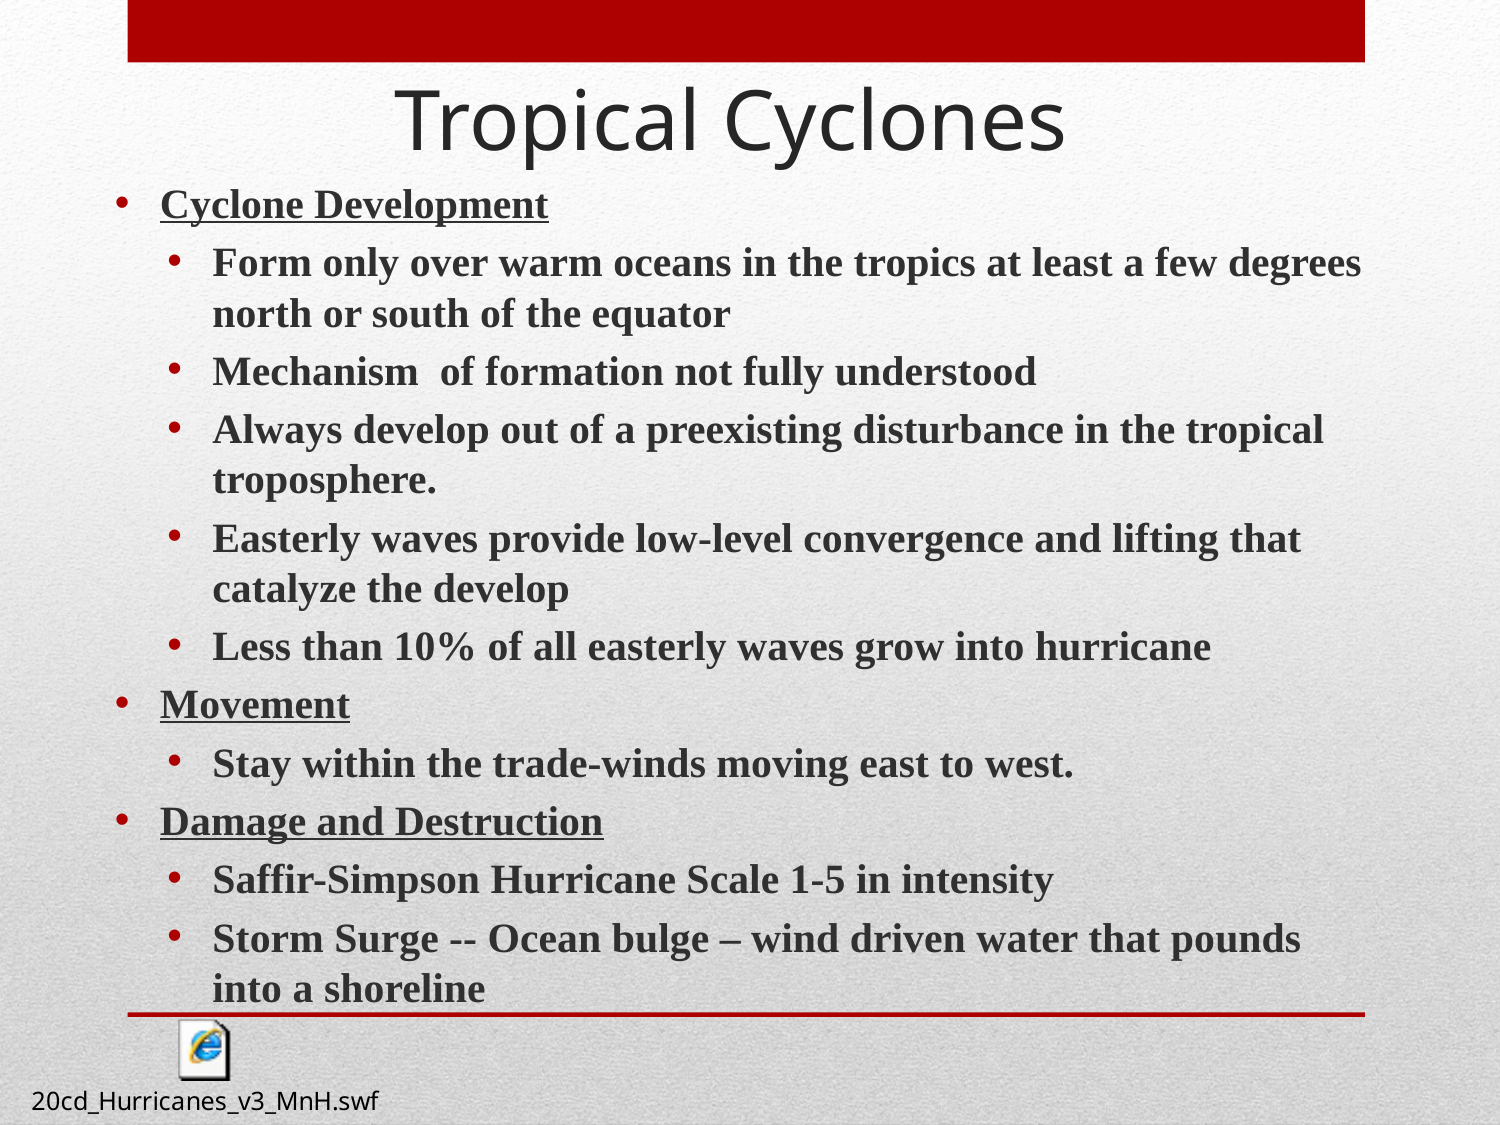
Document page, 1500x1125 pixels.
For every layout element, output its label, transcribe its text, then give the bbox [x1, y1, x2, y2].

title Tropical Cyclones [162, 24, 1300, 174]
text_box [0, 1011, 412, 1125]
list Cyclone Development Form only over warm oceans in the tropics at least a few degrees north or south of the equator Mechanism of formation not fully understood Always develop out of a preexisting disturbance in the tropical troposphere. Easterly waves provide low-level convergence and lifting that catalyze the develop Less than 10% of all easterly waves grow into hurricane Movement Stay within the trade-winds moving east to west. Damage and Destruction Saffir-Simpson Hurricane Scale 1-5 in intensity Storm Surge -- Ocean bulge – wind driven water that pounds into a shoreline [99, 174, 1388, 1013]
